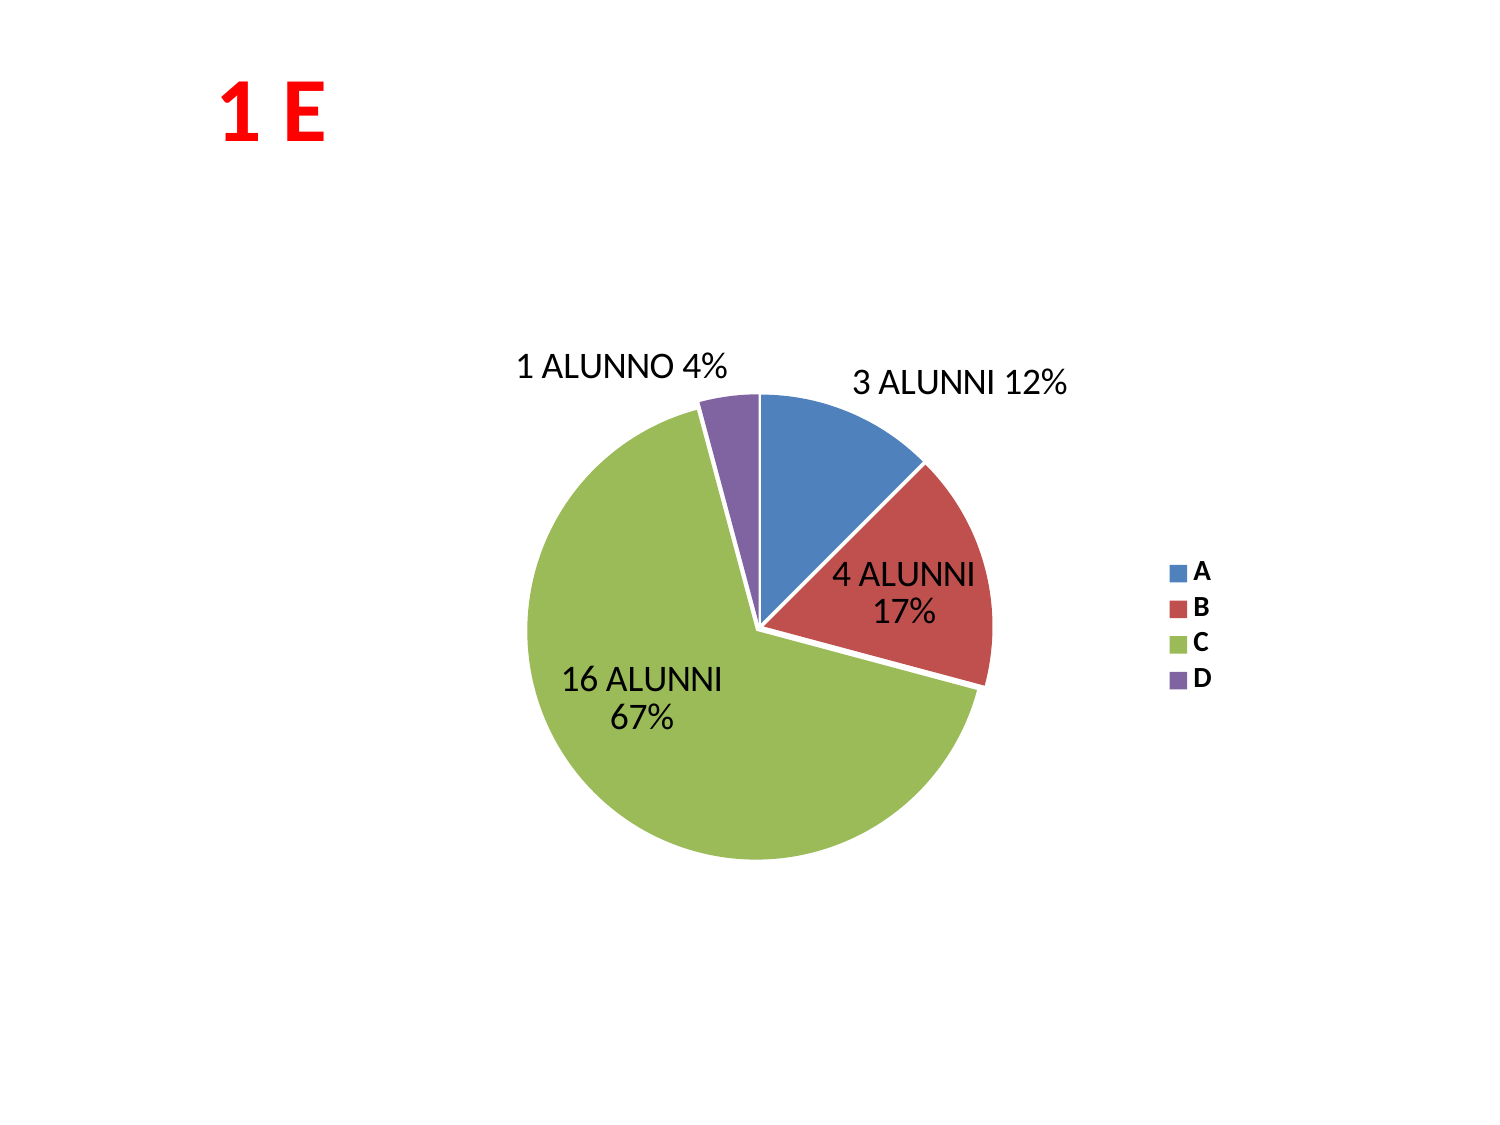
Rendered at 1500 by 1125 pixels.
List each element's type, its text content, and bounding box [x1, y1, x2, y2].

chart [374, 337, 1235, 918]
text_box 1 E [123, 42, 420, 168]
